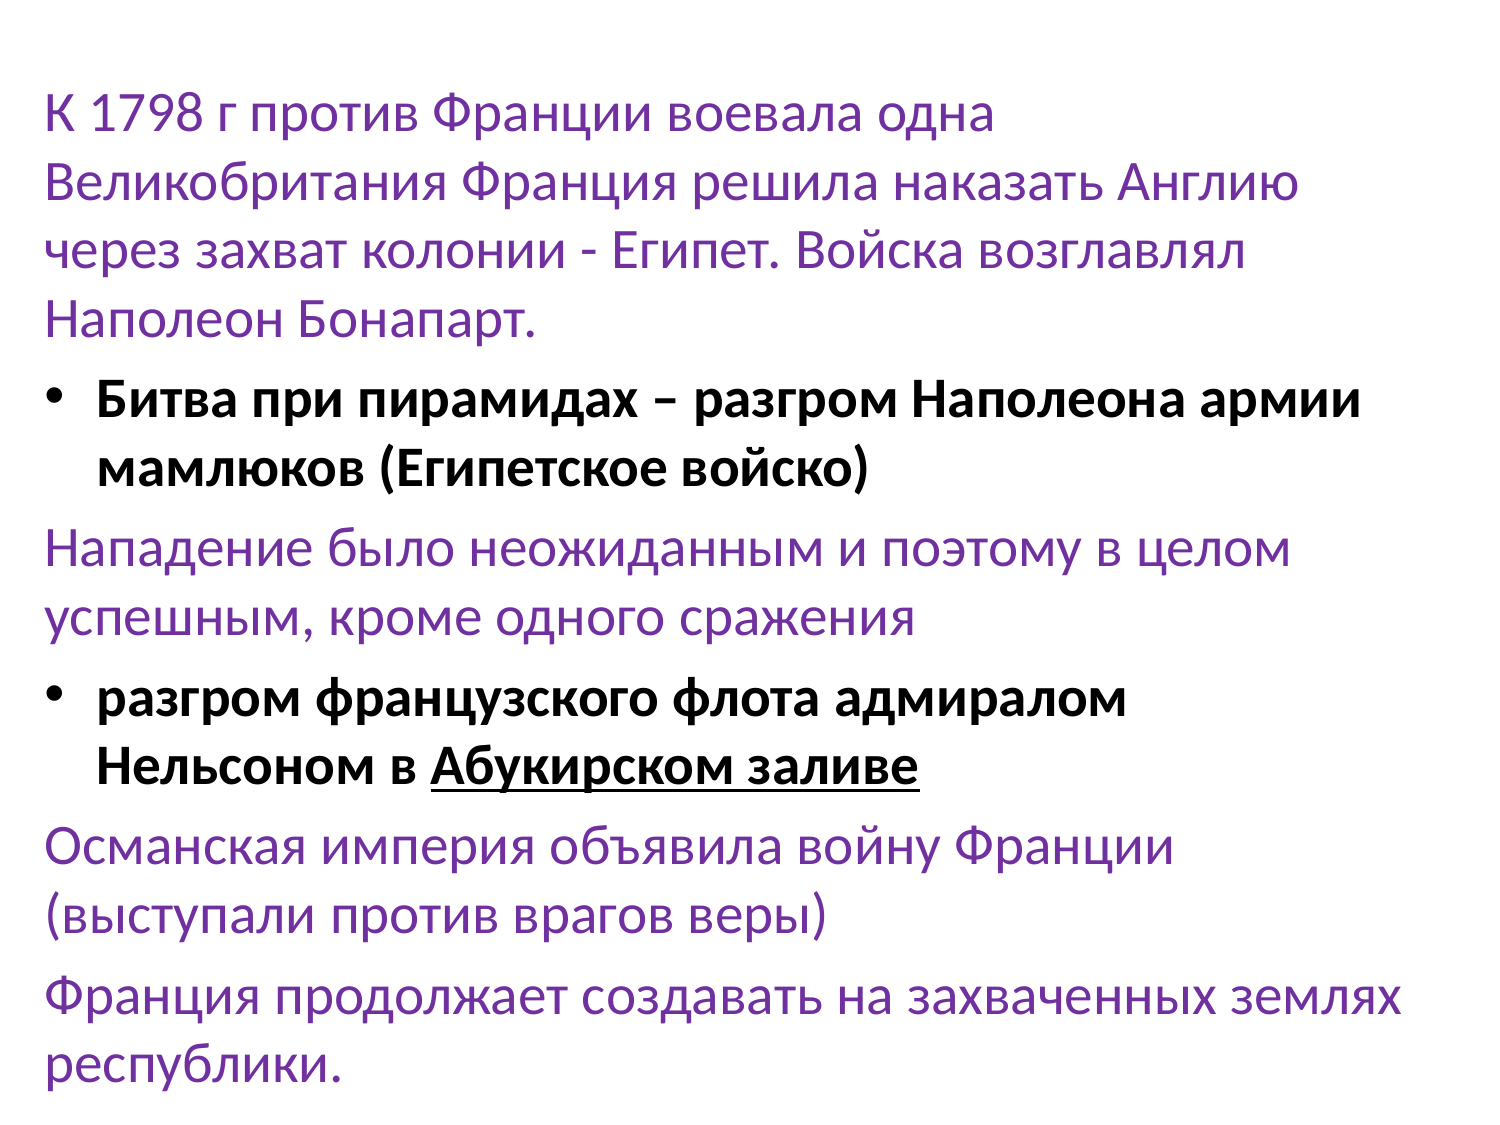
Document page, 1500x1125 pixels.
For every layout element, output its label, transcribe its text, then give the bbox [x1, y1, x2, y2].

list К 1798 г против Франции воевала одна Великобритания Франция решила наказать Англию через захват колонии - Египет. Войска возглавлял Наполеон Бонапарт. Битва при пирамидах – разгром Наполеона армии мамлюков (Египетское войско) Нападение было неожиданным и поэтому в целом успешным, кроме одного сражения разгром французского флота адмиралом Нельсоном в Абукирском заливе Османская империя объявила войну Франции (выступали против врагов веры) Франция продолжает создавать на захваченных землях республики. [29, 66, 1425, 1106]
